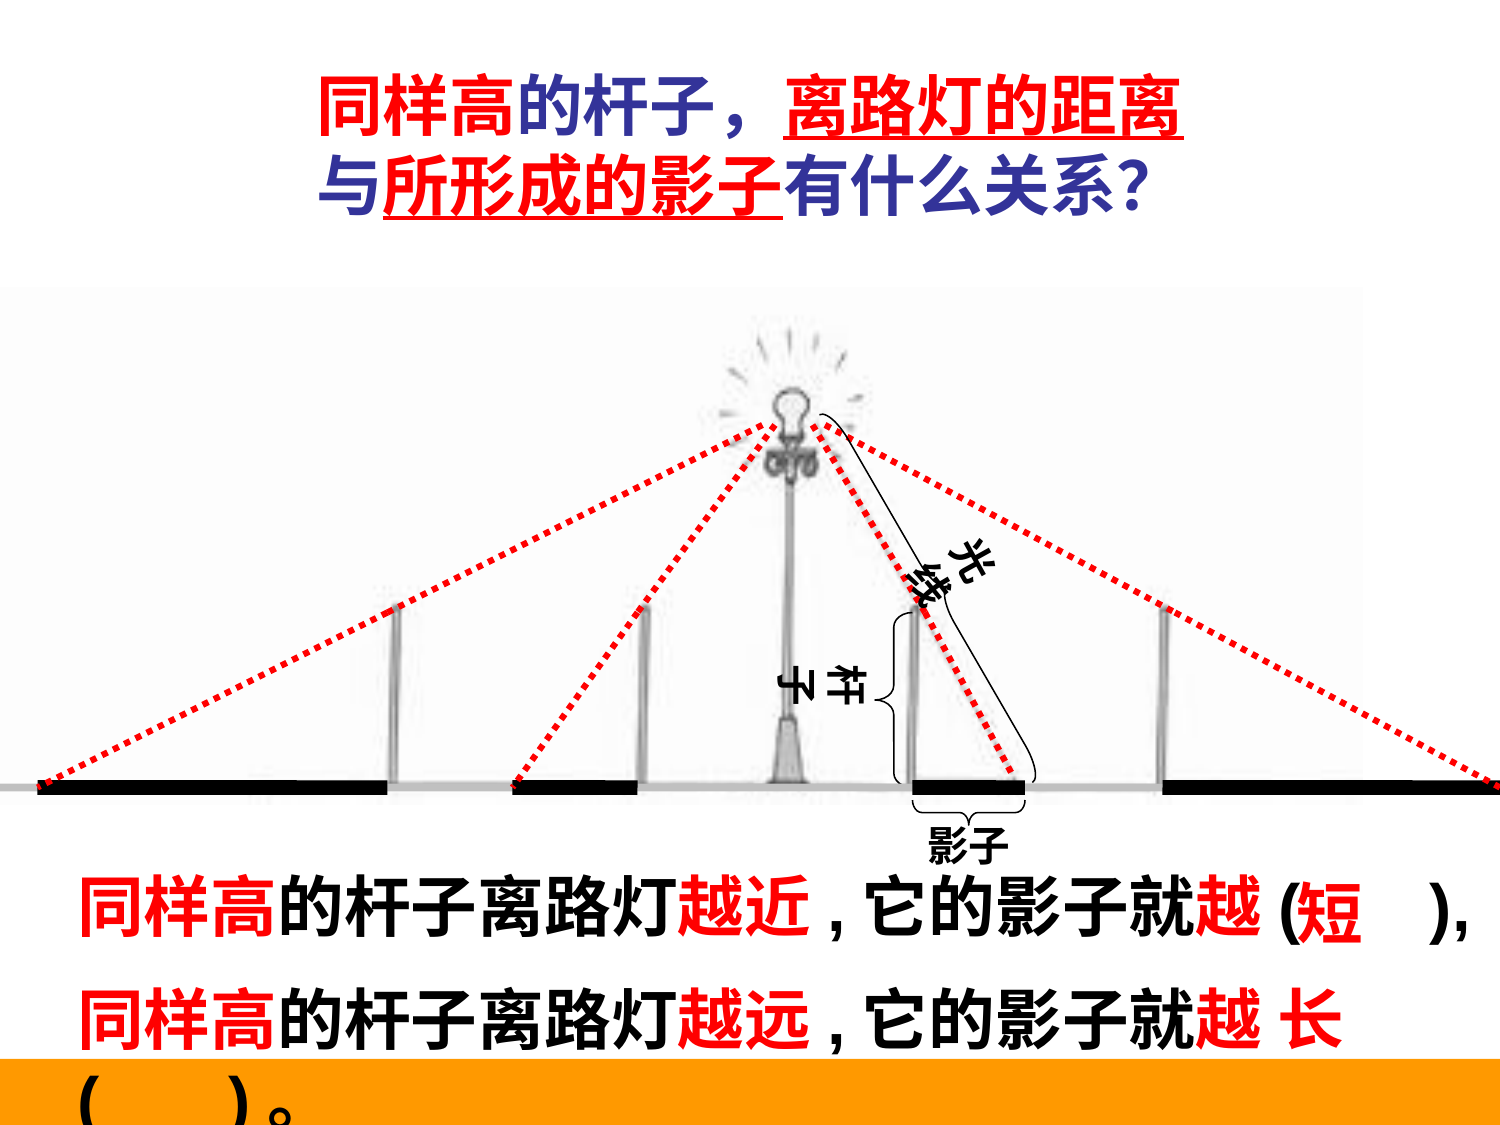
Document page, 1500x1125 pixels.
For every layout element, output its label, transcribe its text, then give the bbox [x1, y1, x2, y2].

text_box 同样高的杆子，离路灯的距离 与所形成的影子有什么关系？ [0, 0, 1500, 288]
text_box 影子 [912, 813, 1038, 857]
text_box 长 [1262, 970, 1382, 1065]
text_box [512, 612, 638, 788]
text_box 短 [1281, 864, 1382, 960]
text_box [1162, 612, 1500, 788]
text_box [37, 612, 388, 788]
text_box 同样高的杆子离路灯越远,它的影子就越( )。 [62, 970, 1500, 1125]
picture [0, 287, 1363, 805]
text_box 同样高的杆子离路灯越近,它的影子就越( ), [62, 857, 1500, 953]
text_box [912, 612, 1026, 788]
